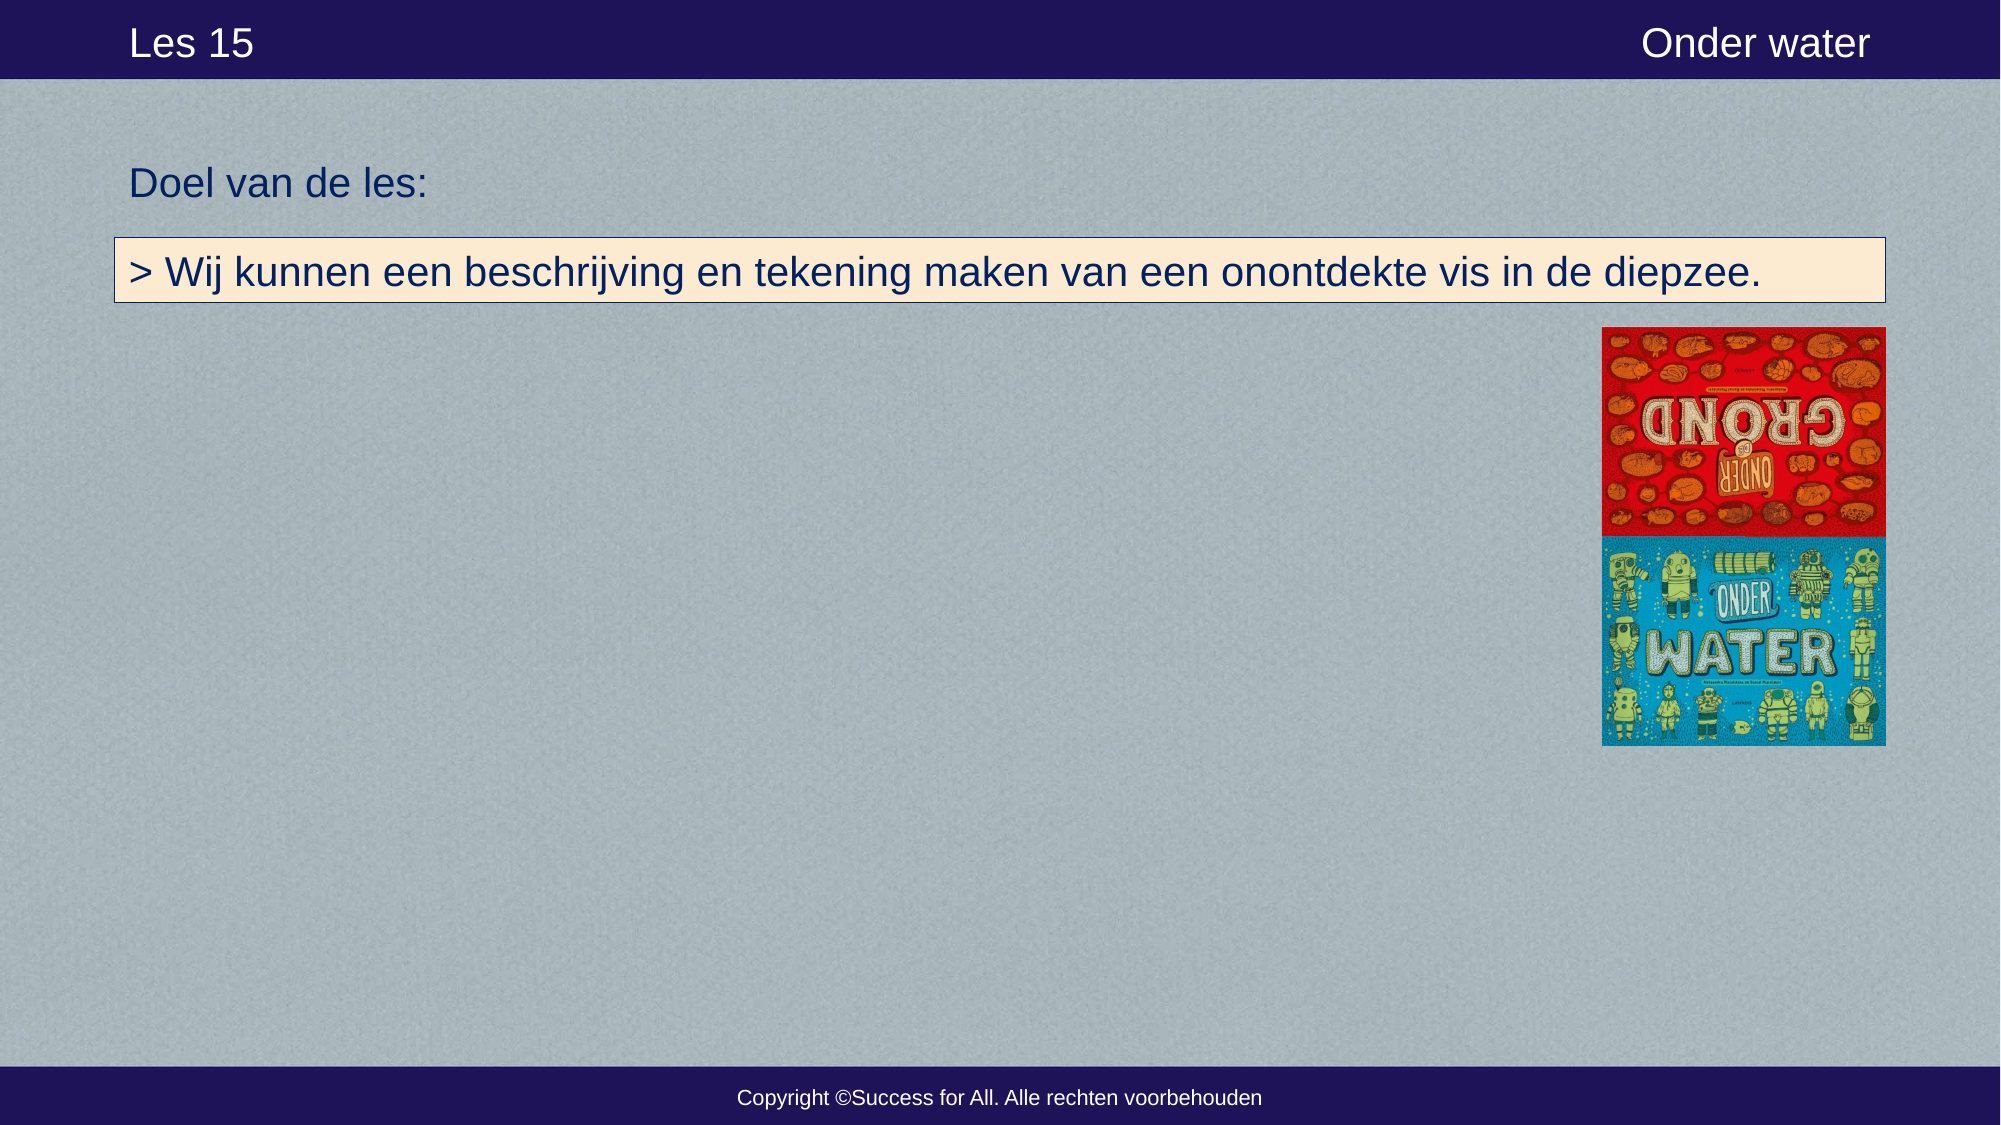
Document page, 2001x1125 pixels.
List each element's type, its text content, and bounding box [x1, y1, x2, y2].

text_box Onder water [999, 8, 1886, 73]
text_box > Wij kunnen een beschrijving en tekening maken van een onontdekte vis in de diepzee. [114, 237, 1886, 303]
text_box Copyright ©Success for All. Alle rechten voorbehouden [0, 1076, 2000, 1125]
text_box Les 15 [114, 8, 354, 73]
text_box Doel van de les: [113, 148, 1635, 214]
picture [0, 0, 2001, 1125]
